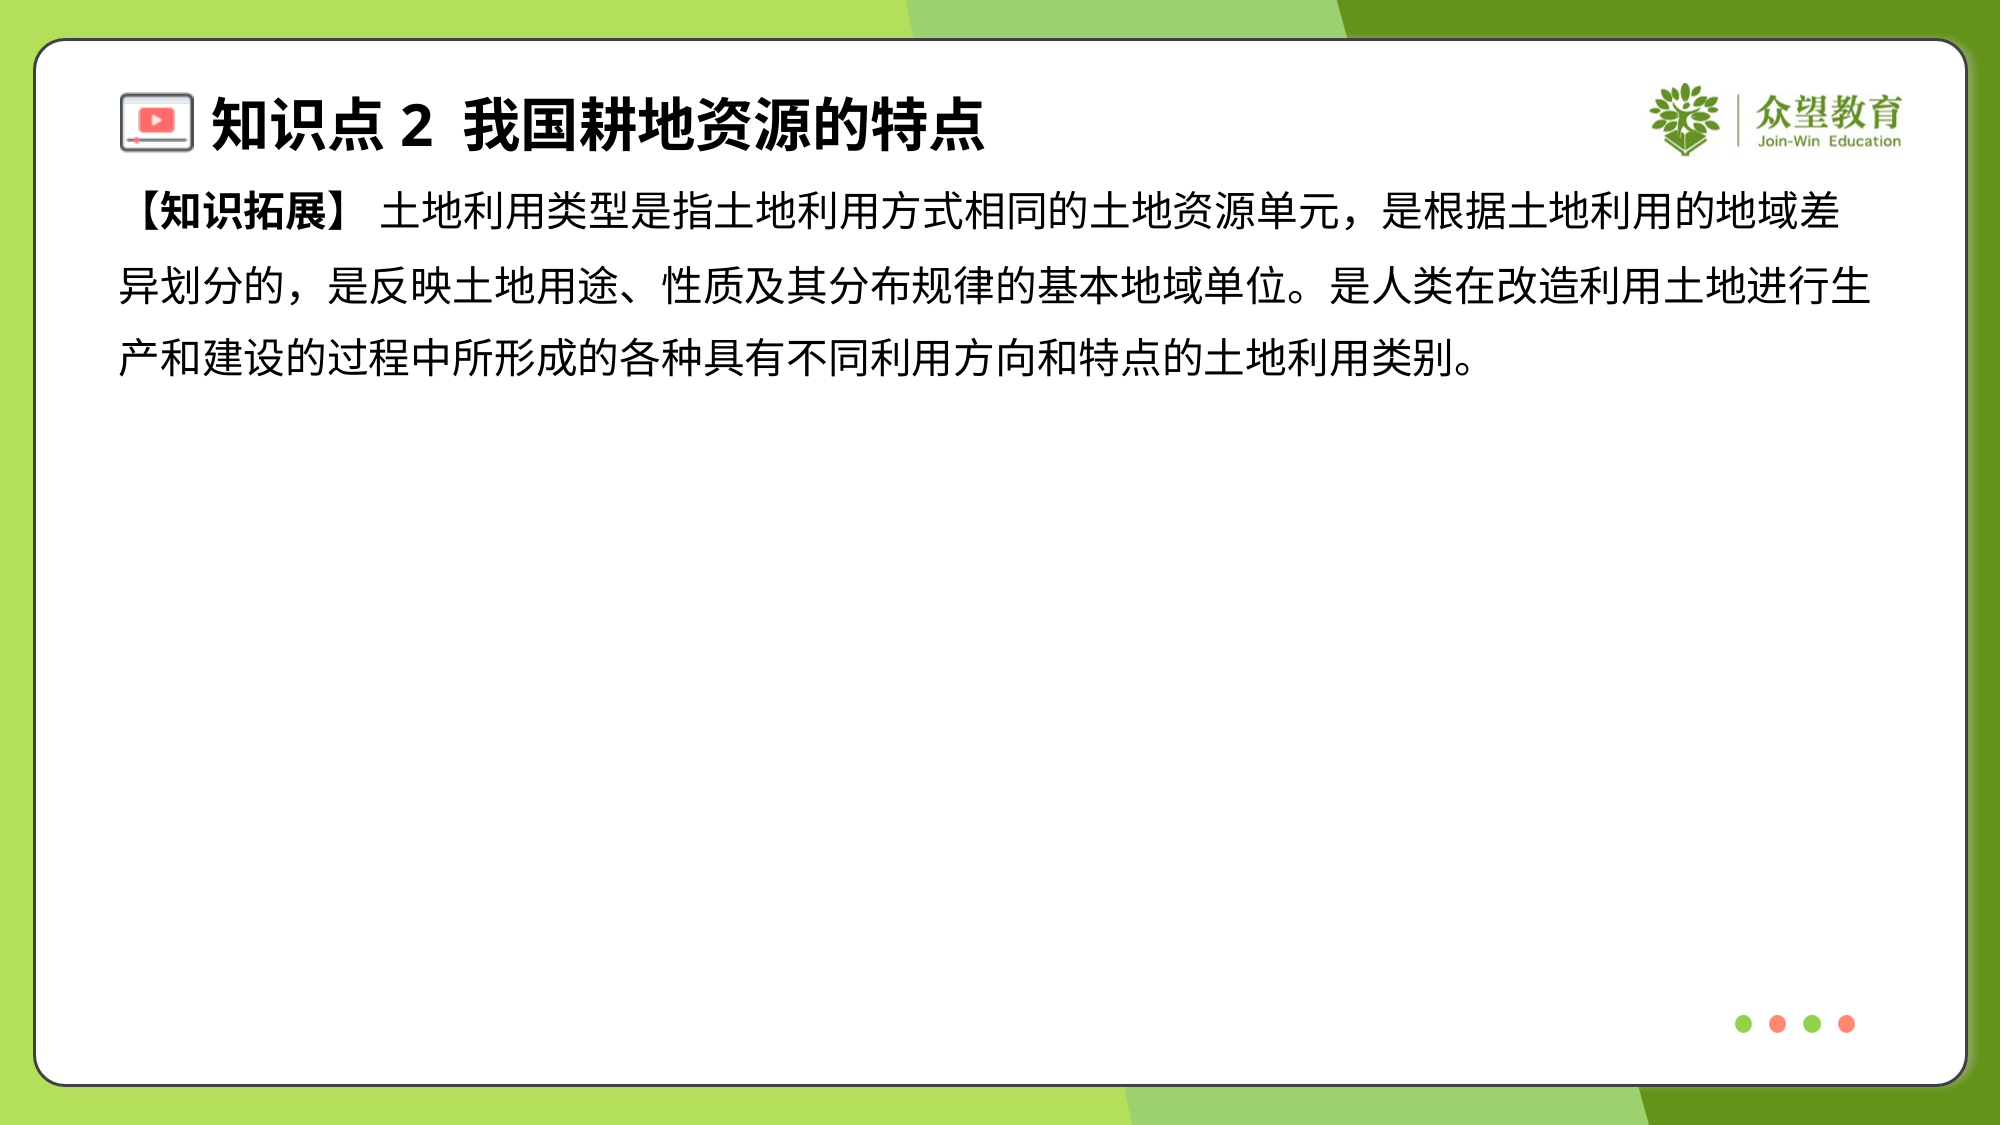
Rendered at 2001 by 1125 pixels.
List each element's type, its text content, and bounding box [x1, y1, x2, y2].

text_box 【知识拓展】 土地利用类型是指土地利用方式相同的土地资源单元，是根据土地利用的地域差 异划分的，是反映土地用途、性质及其分布规律的基本地域单位。是人类在改造利用土地进行生 产和建设的过程中所形成的各种具有不同利用方向和特点的土地利用类别。 [118, 159, 1883, 375]
picture [0, 0, 2000, 1125]
